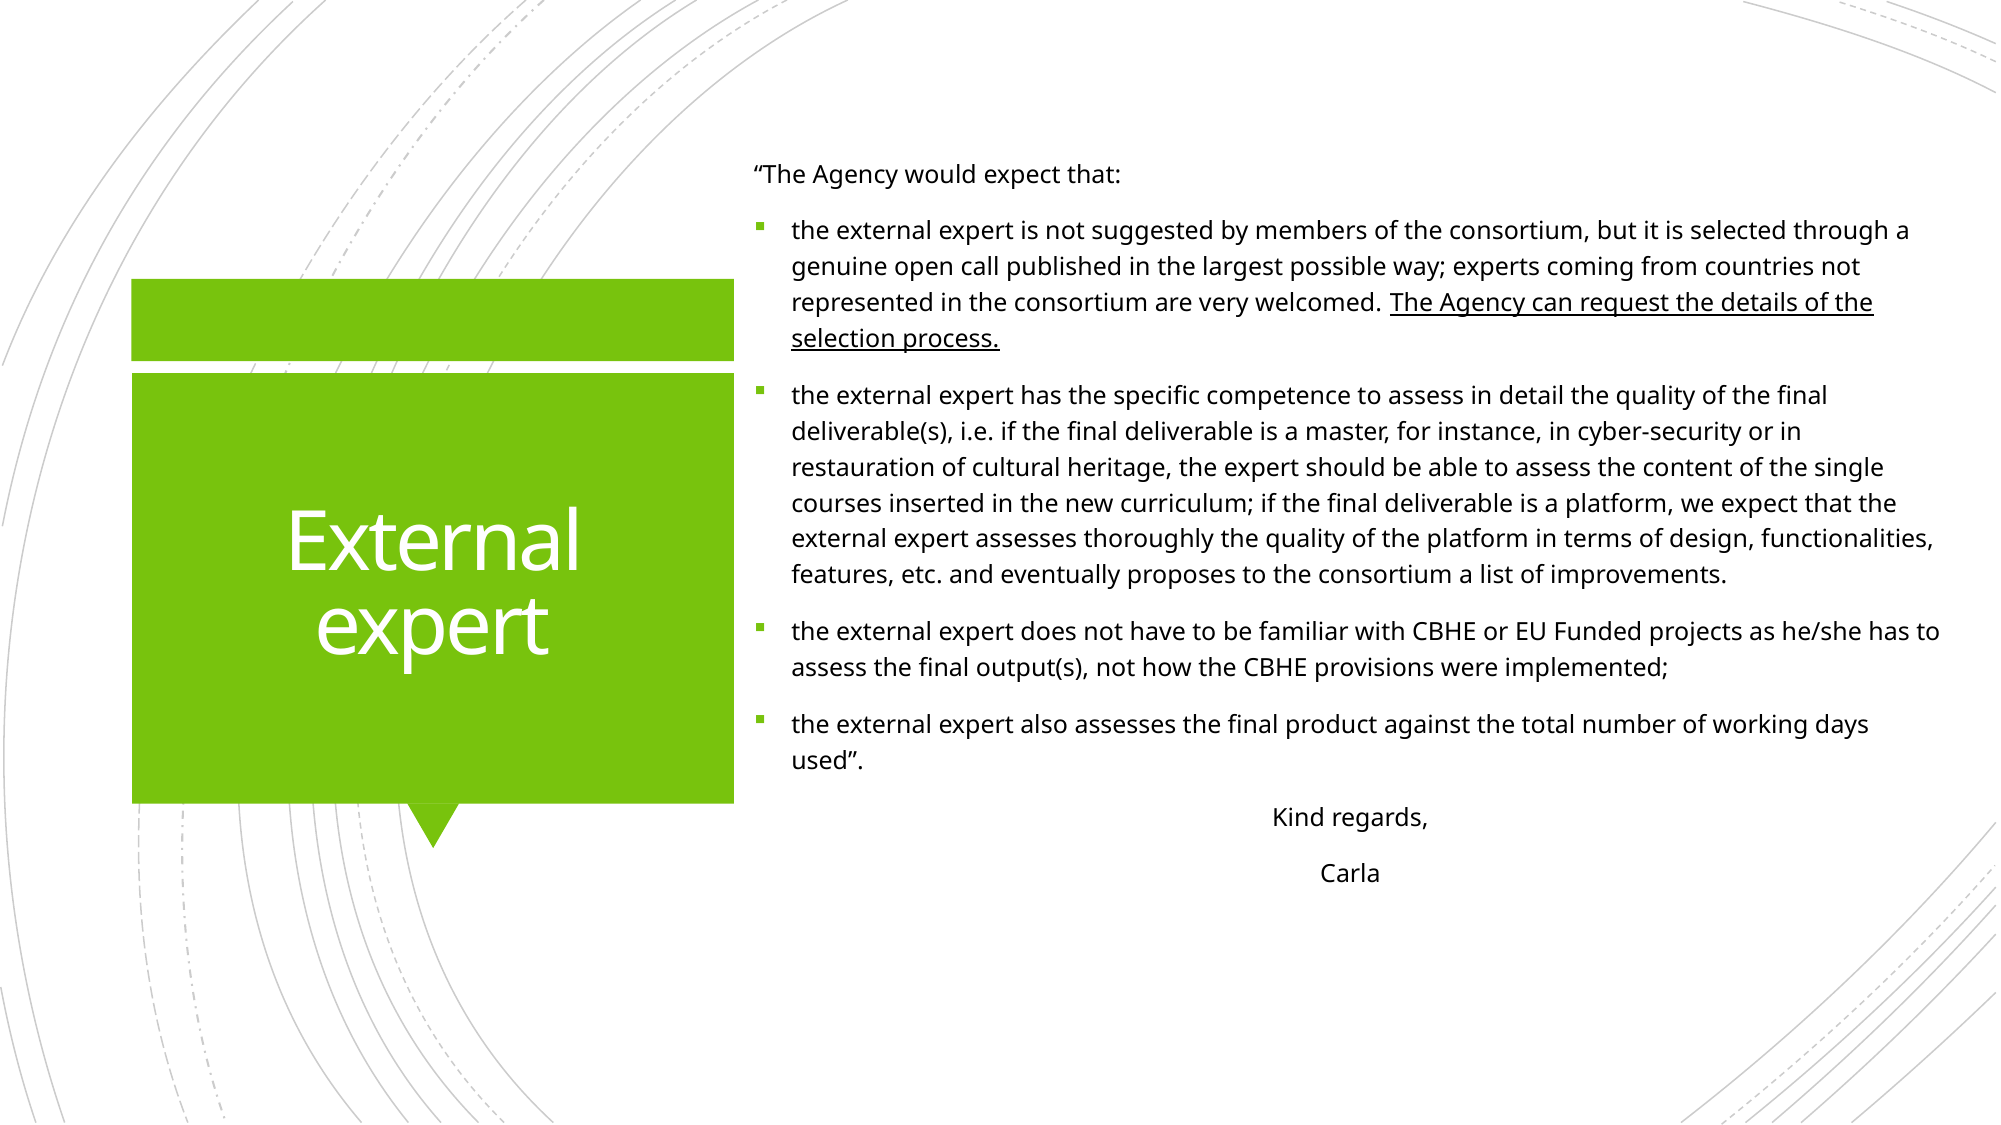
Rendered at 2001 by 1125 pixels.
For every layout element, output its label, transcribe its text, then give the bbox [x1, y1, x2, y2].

title External expert [145, 385, 720, 789]
list “The Agency would expect that: the external expert is not suggested by members of the consortium, but it is selected through a genuine open call published in the largest possible way; experts coming from countries not represented in the consortium are very welcomed. The Agency can request the details of the selection process. the external expert has the specific competence to assess in detail the quality of the final deliverable(s), i.e. if the final deliverable is a master, for instance, in cyber-security or in restauration of cultural heritage, the expert should be able to assess the content of the single courses inserted in the new curriculum; if the final deliverable is a platform, we expect that the external expert assesses thoroughly the quality of the platform in terms of design, functionalities, features, etc. and eventually proposes to the consortium a list of improvements. the external expert does not have to be familiar with CBHE or EU Funded projects as he/she has to assess the final output(s), not how the CBHE provisions were implemented; the external expert also assesses the final product against the total number of working days used”. Kind regards, Carla [738, 60, 1962, 1037]
